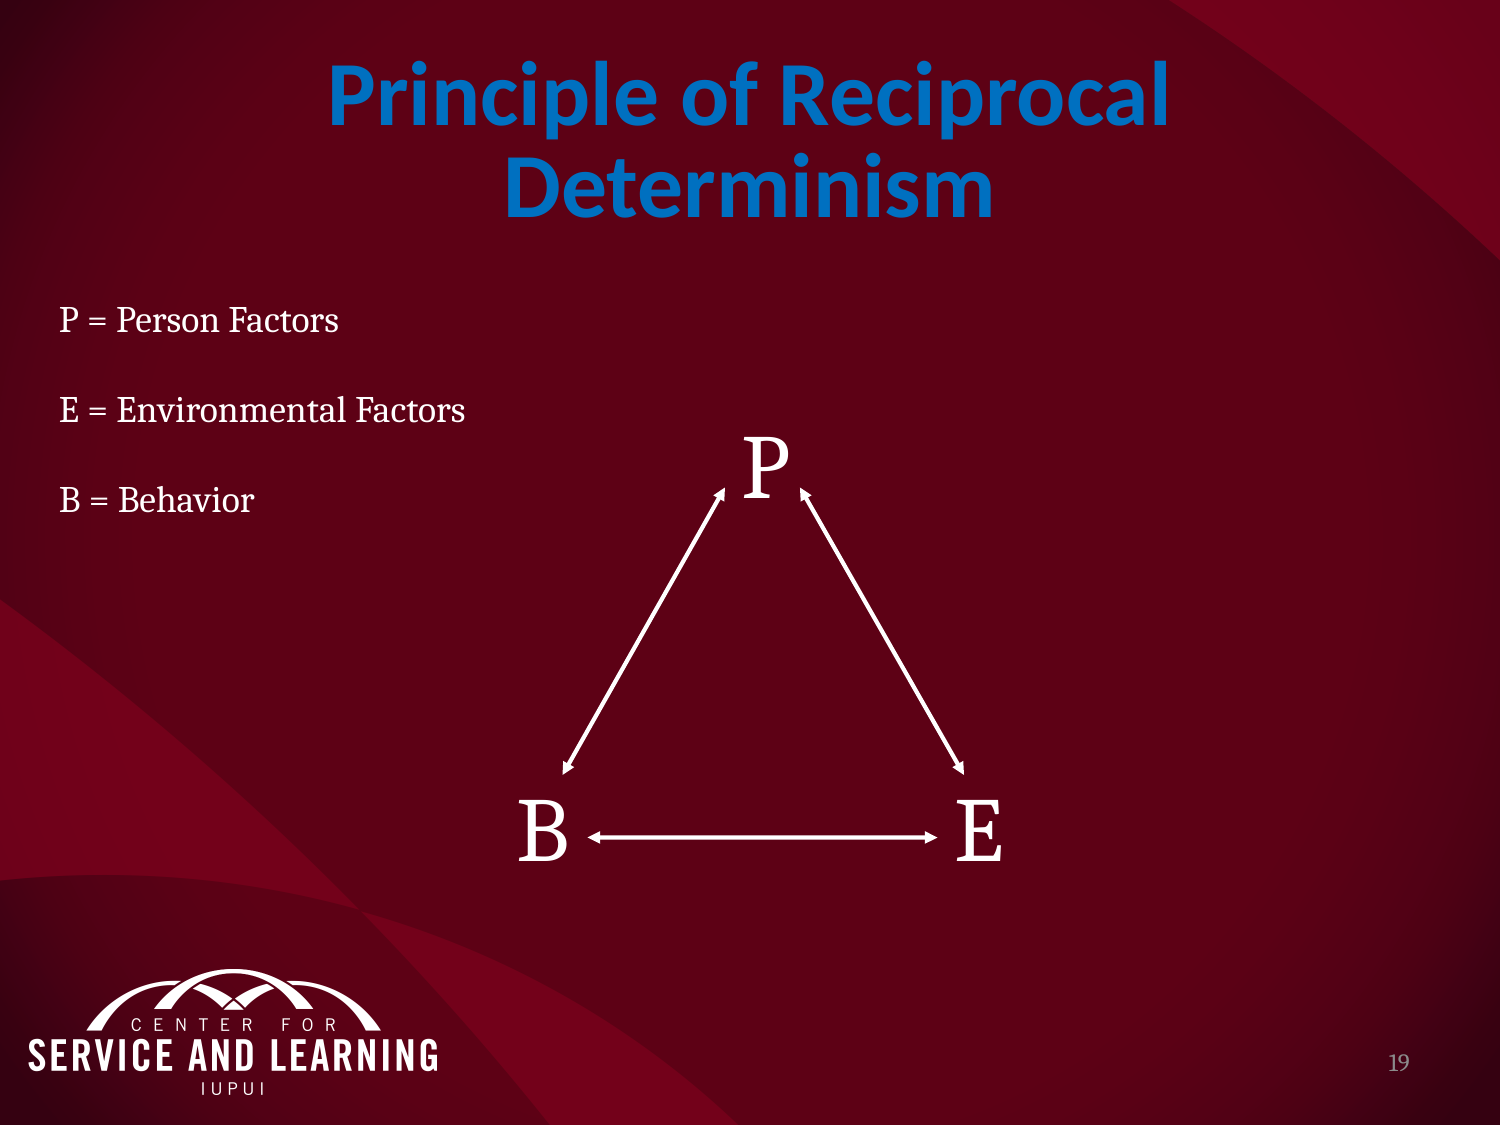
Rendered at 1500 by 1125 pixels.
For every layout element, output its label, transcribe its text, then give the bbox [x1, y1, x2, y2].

text_box B [502, 762, 585, 888]
text_box [587, 831, 938, 844]
text_box P = Person Factors E = Environmental Factors B = Behavior [44, 287, 482, 528]
text_box [562, 487, 725, 775]
picture [0, 0, 1500, 1125]
text_box [799, 487, 965, 775]
title Principle of Reciprocal Determinism [112, 42, 1388, 255]
slide_number 19 [1074, 1024, 1425, 1100]
text_box P [727, 399, 806, 525]
text_box E [939, 762, 1019, 888]
